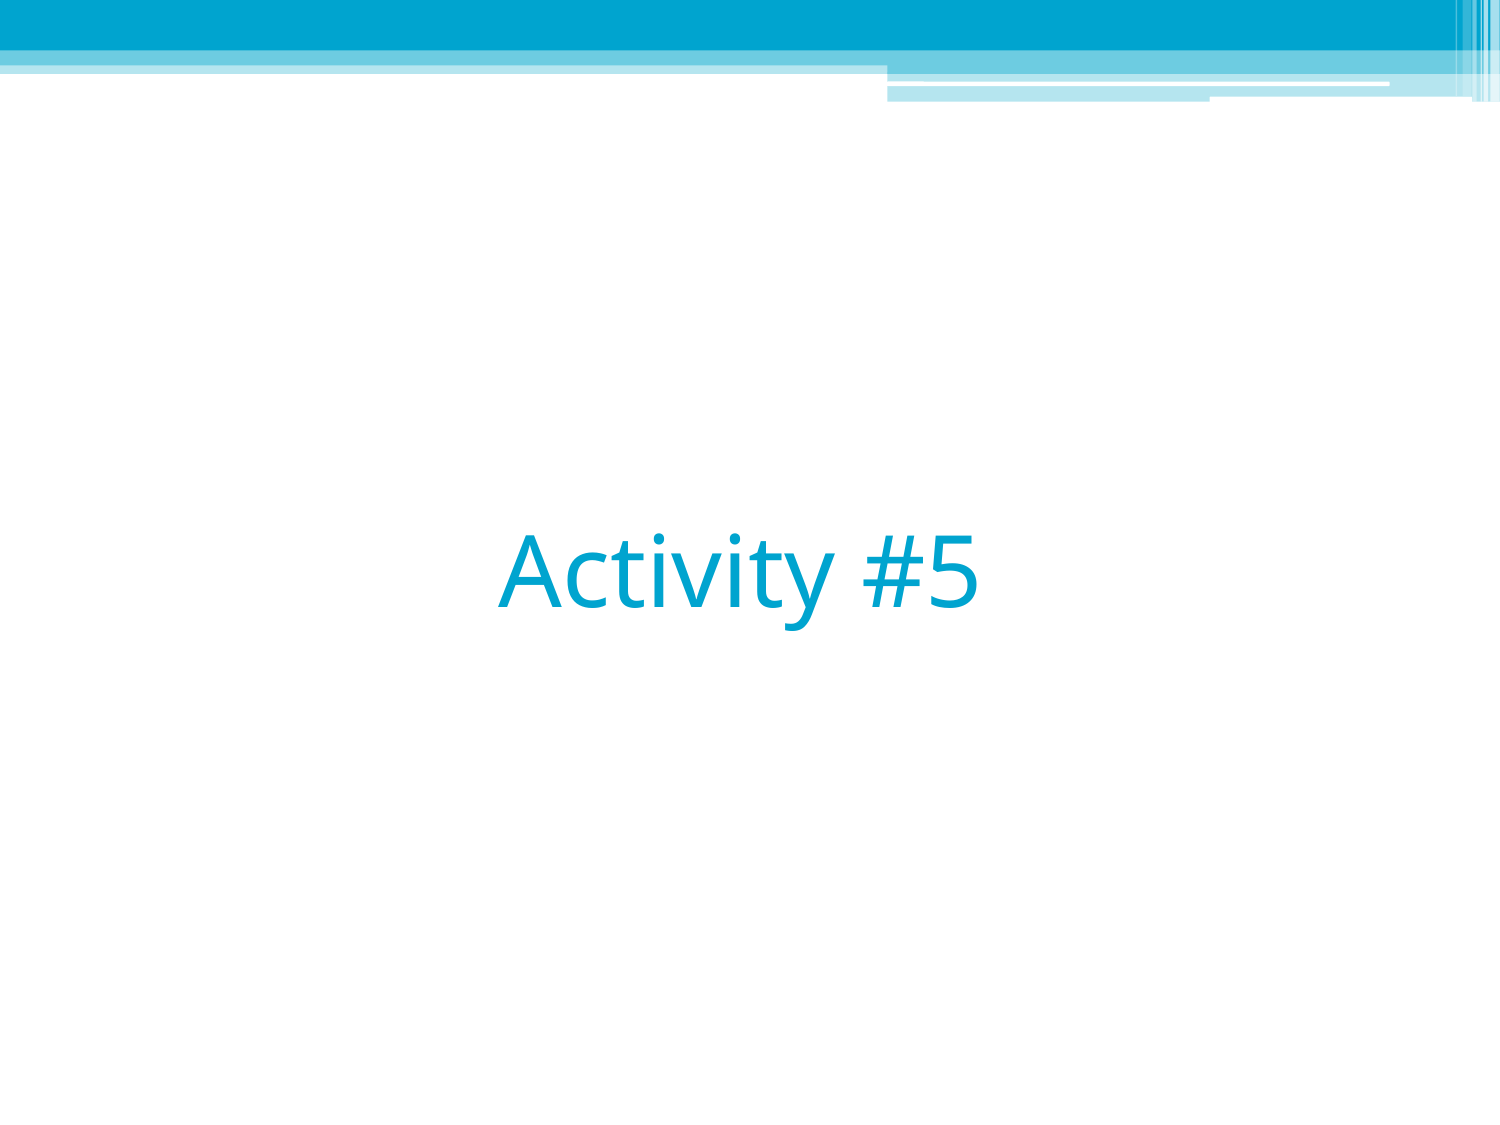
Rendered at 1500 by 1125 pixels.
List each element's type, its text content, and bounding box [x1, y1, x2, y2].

list Activity #5 [62, 500, 1413, 663]
